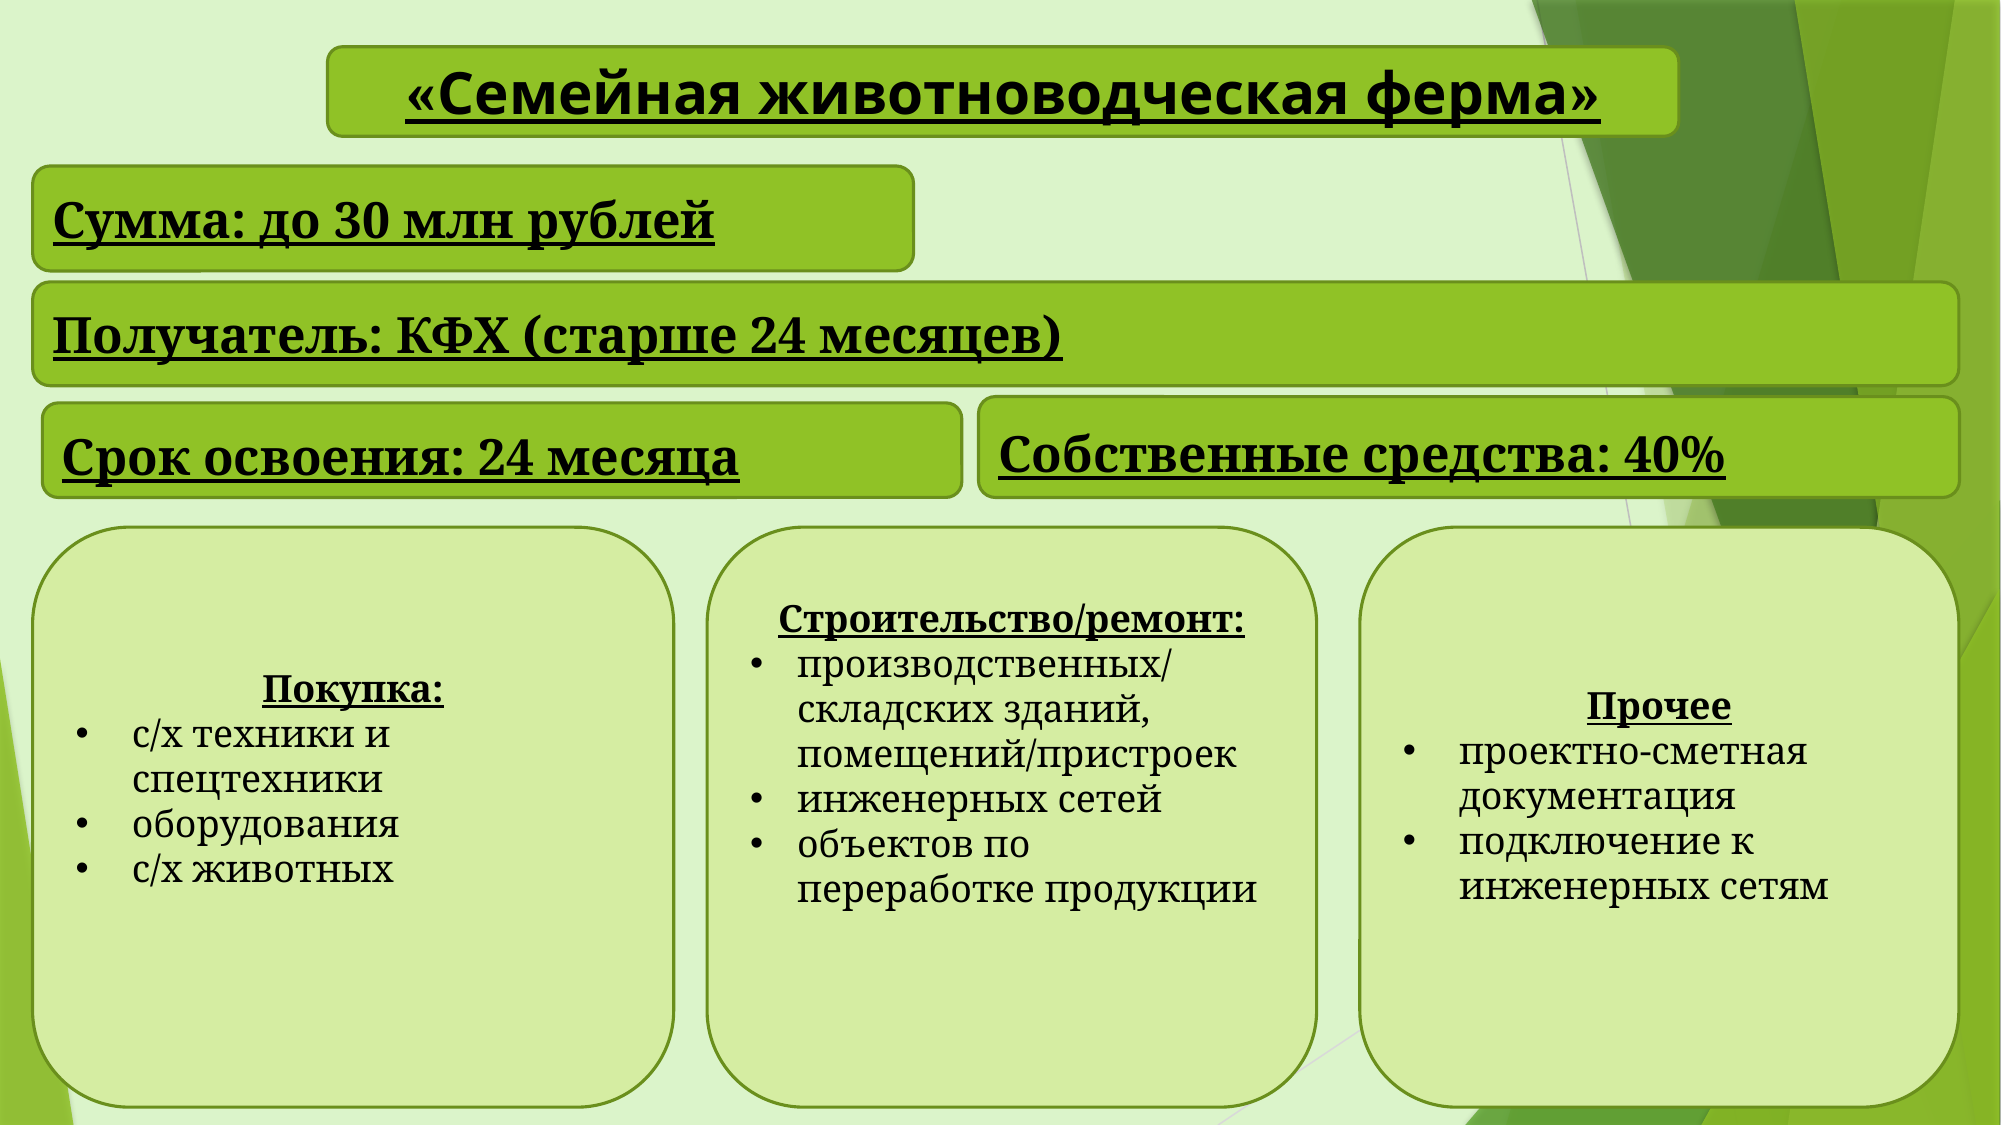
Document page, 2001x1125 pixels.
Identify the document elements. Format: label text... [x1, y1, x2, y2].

text_box Покупка: с/х техники и спецтехники оборудования с/х животных [30, 525, 676, 1109]
text_box Срок освоения: 24 месяца [40, 401, 964, 500]
text_box «Семейная животноводческая ферма» [325, 45, 1681, 138]
text_box Сумма: до 30 млн рублей [31, 164, 916, 273]
text_box Получатель: КФХ (старше 24 месяцев) [31, 280, 1961, 388]
text_box Собственные средства: 40% [976, 394, 1962, 500]
text_box Прочее проектно-сметная документация подключение к инженерных сетям [1358, 525, 1961, 1109]
text_box Строительство/ремонт: производственных/складских зданий, помещений/пристроек инженерных сетей объектов по переработке продукции [705, 525, 1319, 1109]
